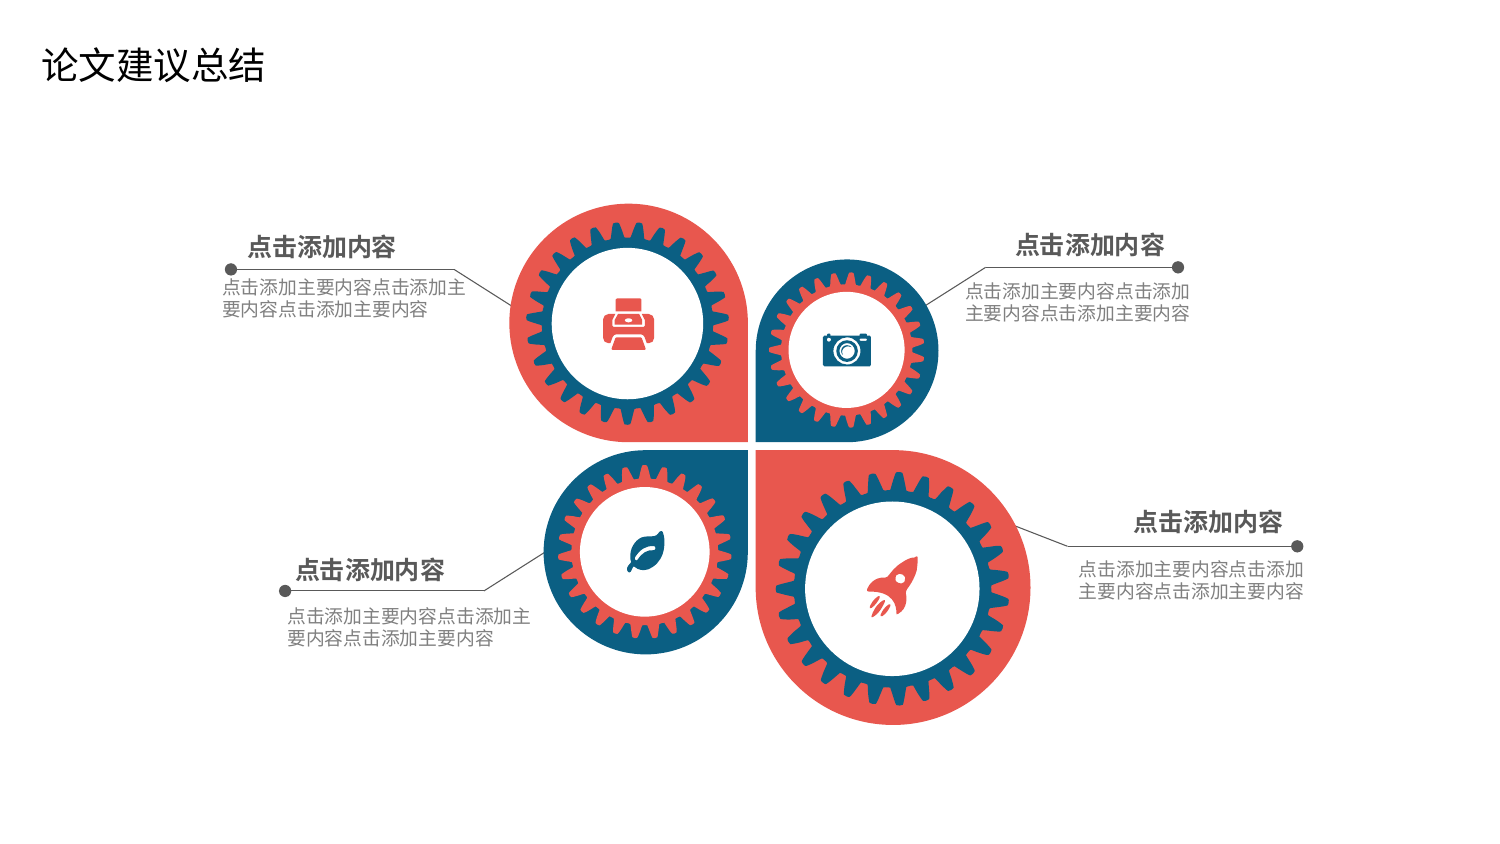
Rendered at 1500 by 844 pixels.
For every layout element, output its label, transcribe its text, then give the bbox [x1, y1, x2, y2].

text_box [755, 259, 939, 443]
text_box 点击添加主要内容点击添加主要内容点击添加主要内容 [1060, 557, 1304, 603]
text_box 点击添加主要内容点击添加主要内容点击添加主要内容 [287, 604, 535, 650]
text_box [509, 203, 748, 443]
text_box 点击添加主要内容点击添加主要内容点击添加主要内容 [947, 279, 1190, 325]
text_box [755, 450, 1031, 725]
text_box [543, 450, 748, 655]
text_box 点击添加内容 [958, 229, 1166, 260]
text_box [1031, 521, 1298, 547]
text_box 点击添加内容 [1076, 506, 1284, 521]
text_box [939, 267, 1179, 307]
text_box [230, 269, 509, 309]
text_box 点击添加主要内容点击添加主要内容点击添加主要内容 [222, 275, 470, 321]
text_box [285, 552, 543, 591]
text_box 点击添加内容 [247, 231, 455, 262]
